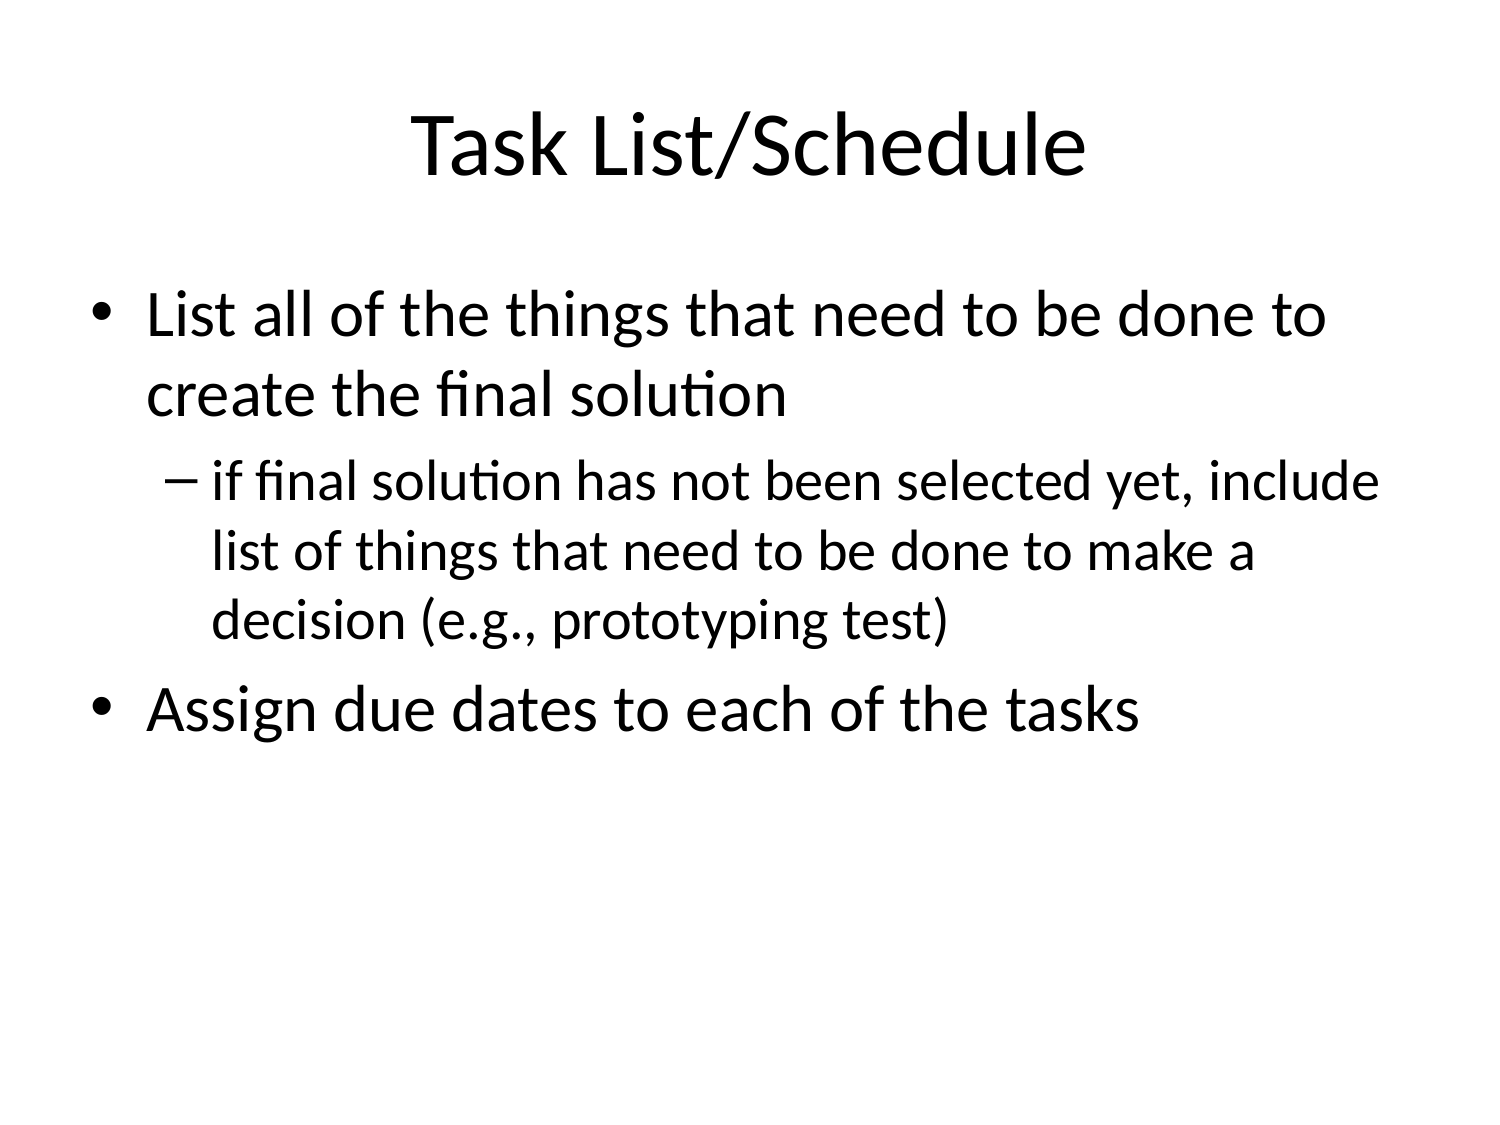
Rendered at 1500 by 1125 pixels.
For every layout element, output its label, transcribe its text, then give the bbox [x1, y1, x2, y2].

list List all of the things that need to be done to create the final solution if final solution has not been selected yet, include list of things that need to be done to make a decision (e.g., prototyping test) Assign due dates to each of the tasks [75, 262, 1425, 1005]
title Task List/Schedule [75, 45, 1425, 233]
